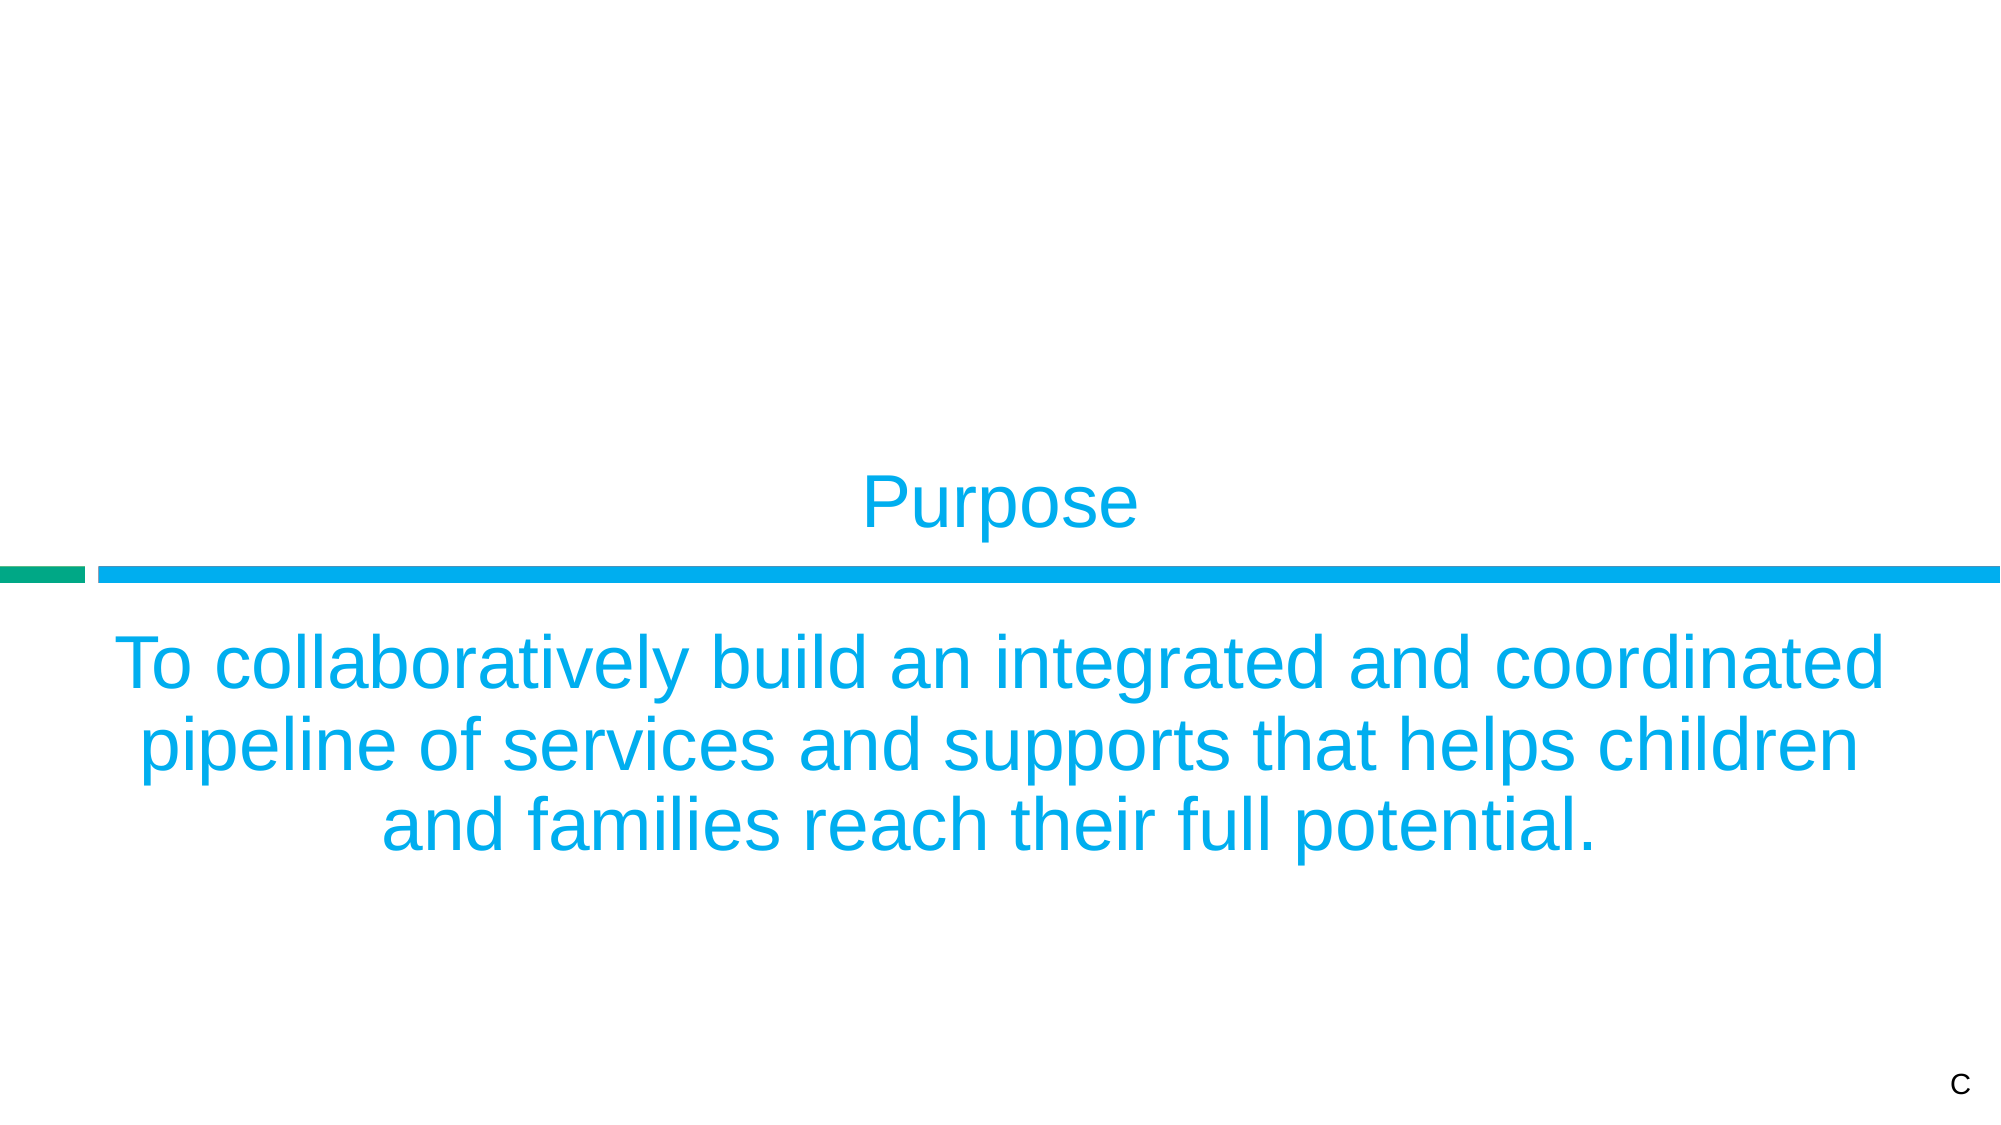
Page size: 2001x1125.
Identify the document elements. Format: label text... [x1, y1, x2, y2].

title Purpose To collaboratively build an integrated and coordinated pipeline of services and supports that helps children and families reach their full potential. [99, 329, 1901, 875]
text_box C [1935, 1049, 2000, 1115]
